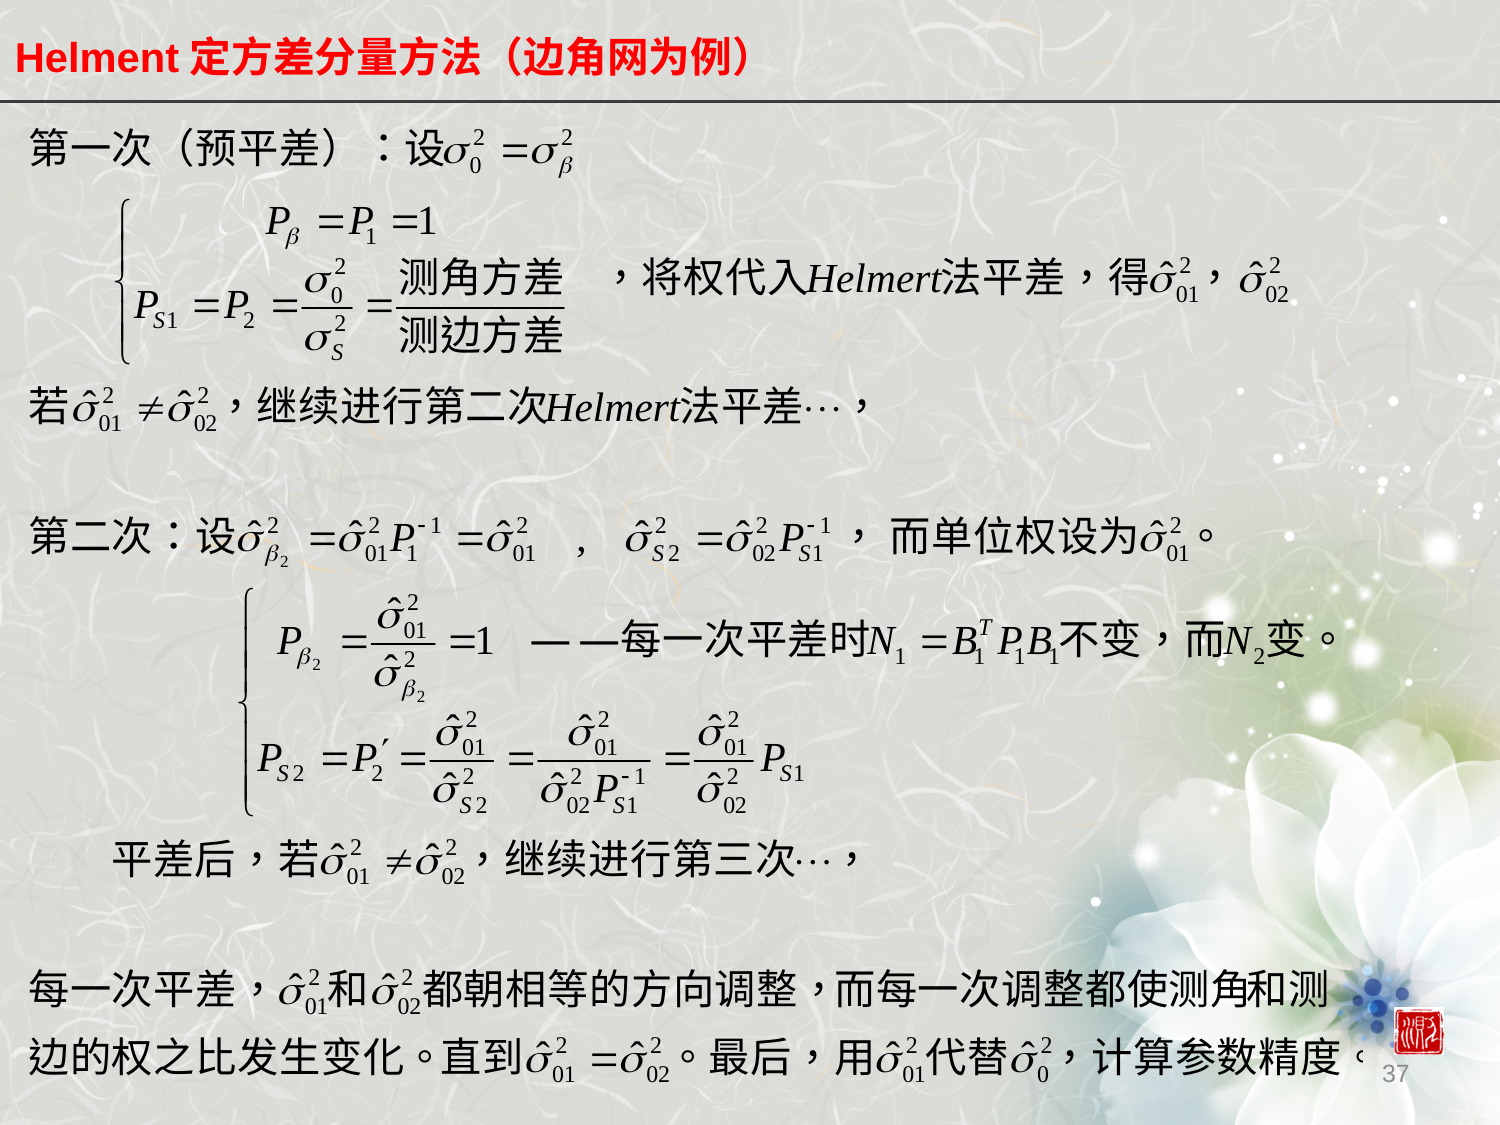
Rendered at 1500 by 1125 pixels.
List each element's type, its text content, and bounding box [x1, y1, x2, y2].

text_box Helment定方差分量方法（边角网为例） [0, 23, 993, 89]
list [23, 116, 1363, 1093]
picture [0, 0, 1500, 100]
slide_number 37 [1074, 1042, 1425, 1103]
picture [0, 103, 1500, 1125]
